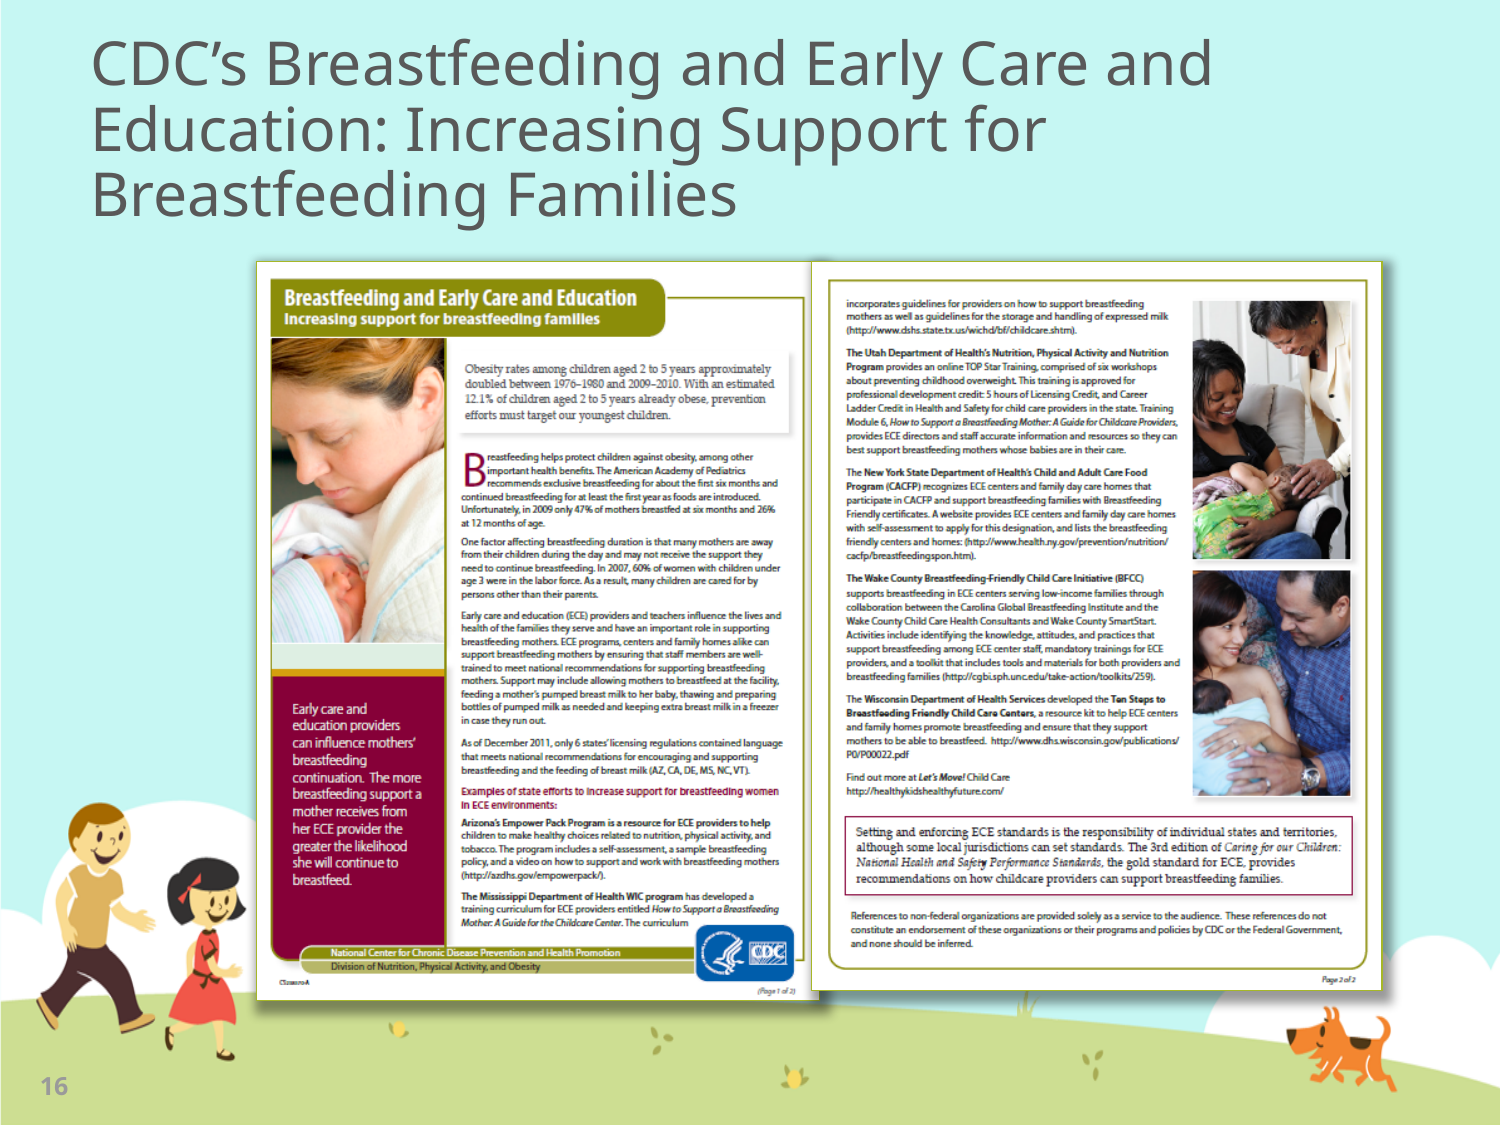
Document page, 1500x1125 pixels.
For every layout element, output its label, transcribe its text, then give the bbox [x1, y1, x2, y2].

picture [0, 0, 1500, 1125]
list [257, 262, 819, 1000]
slide_number 16 [24, 1062, 375, 1125]
title CDC’s Breastfeeding and Early Care and Education: Increasing Support for Breastfeeding Families [75, 24, 1388, 238]
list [812, 262, 1382, 990]
